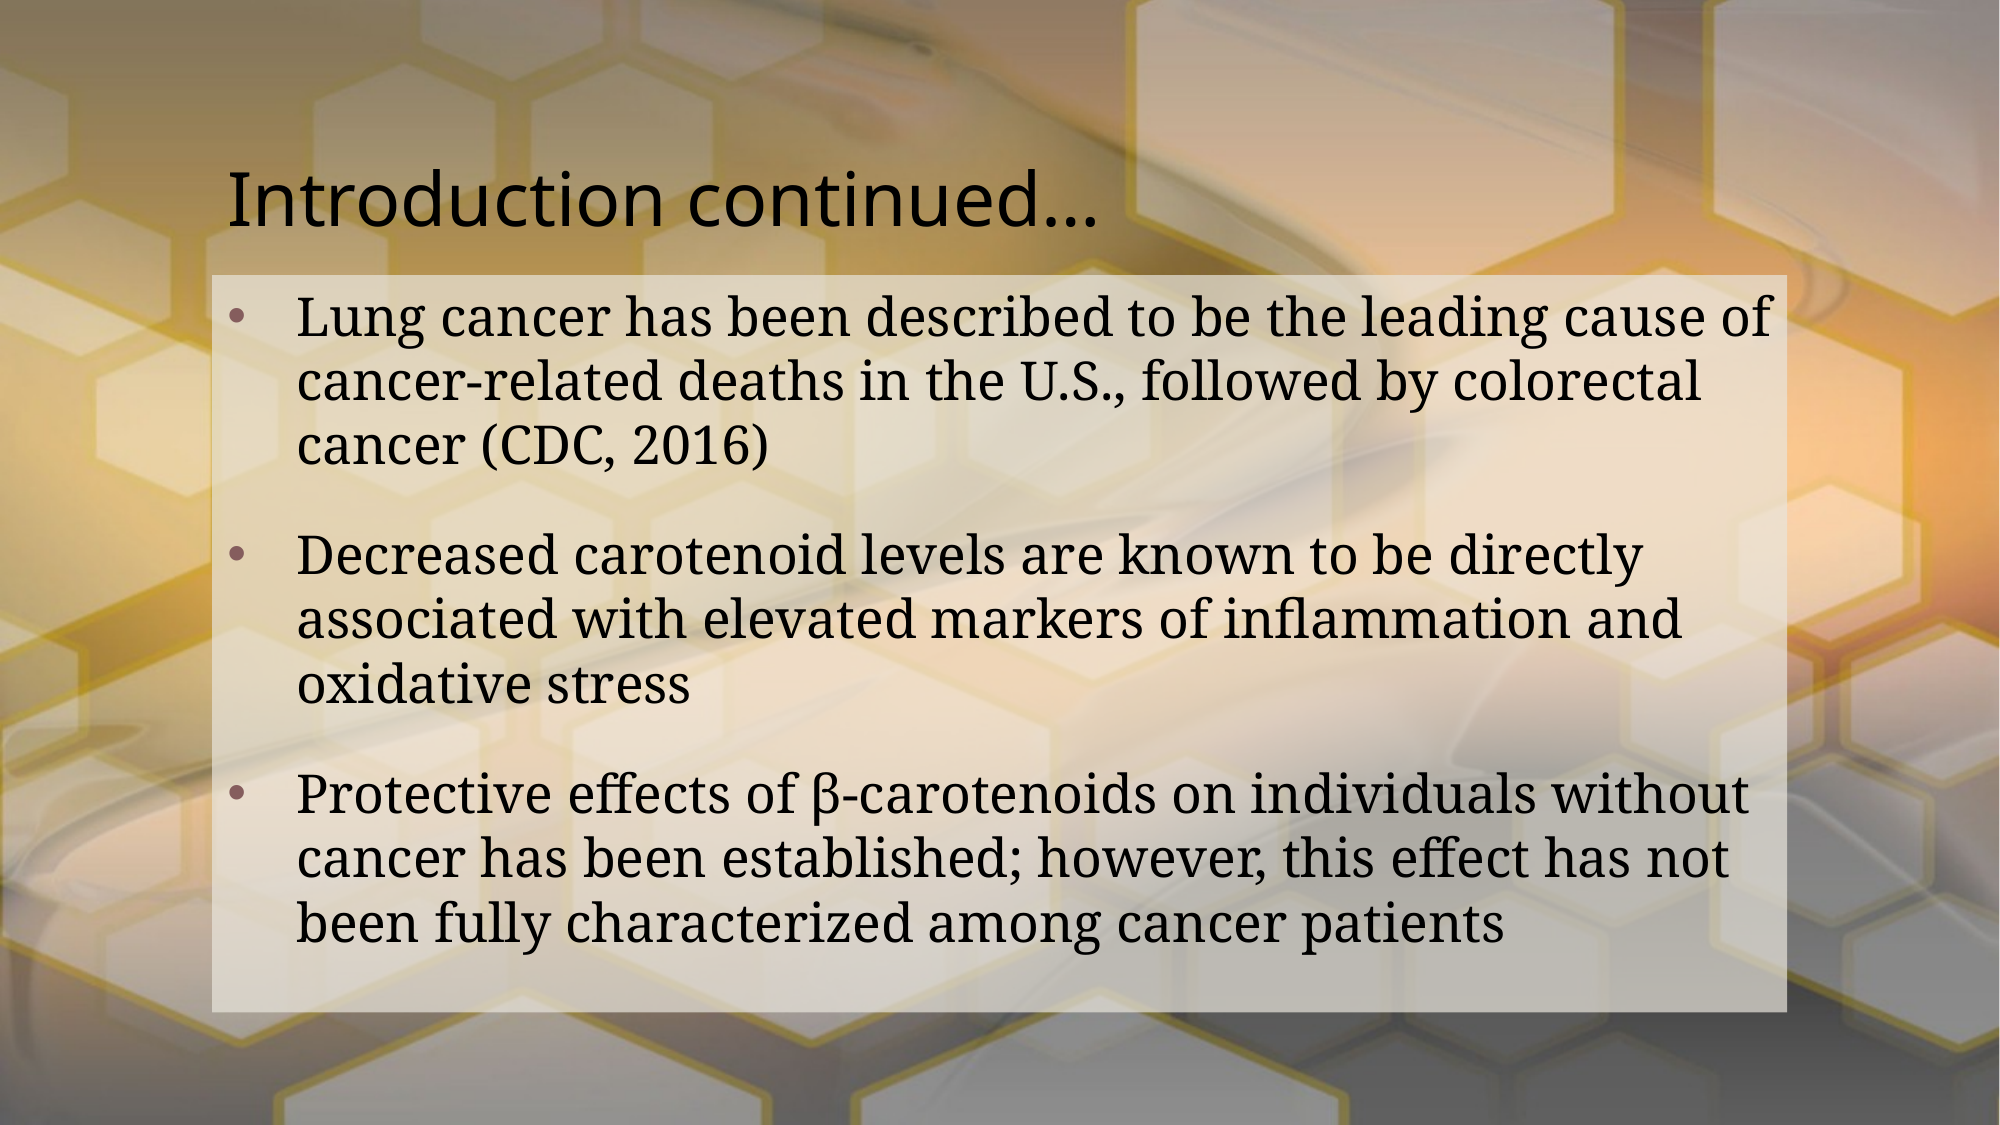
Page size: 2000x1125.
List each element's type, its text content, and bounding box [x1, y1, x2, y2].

list Lung cancer has been described to be the leading cause of cancer-related deaths in the U.S., followed by colorectal cancer (CDC, 2016) Decreased carotenoid levels are known to be directly associated with elevated markers of inflammation and oxidative stress Protective effects of β-carotenoids on individuals without cancer has been established; however, this effect has not been fully characterized among cancer patients [212, 275, 1788, 1013]
picture [0, 0, 2000, 1125]
title Introduction continued… [212, 62, 1788, 250]
